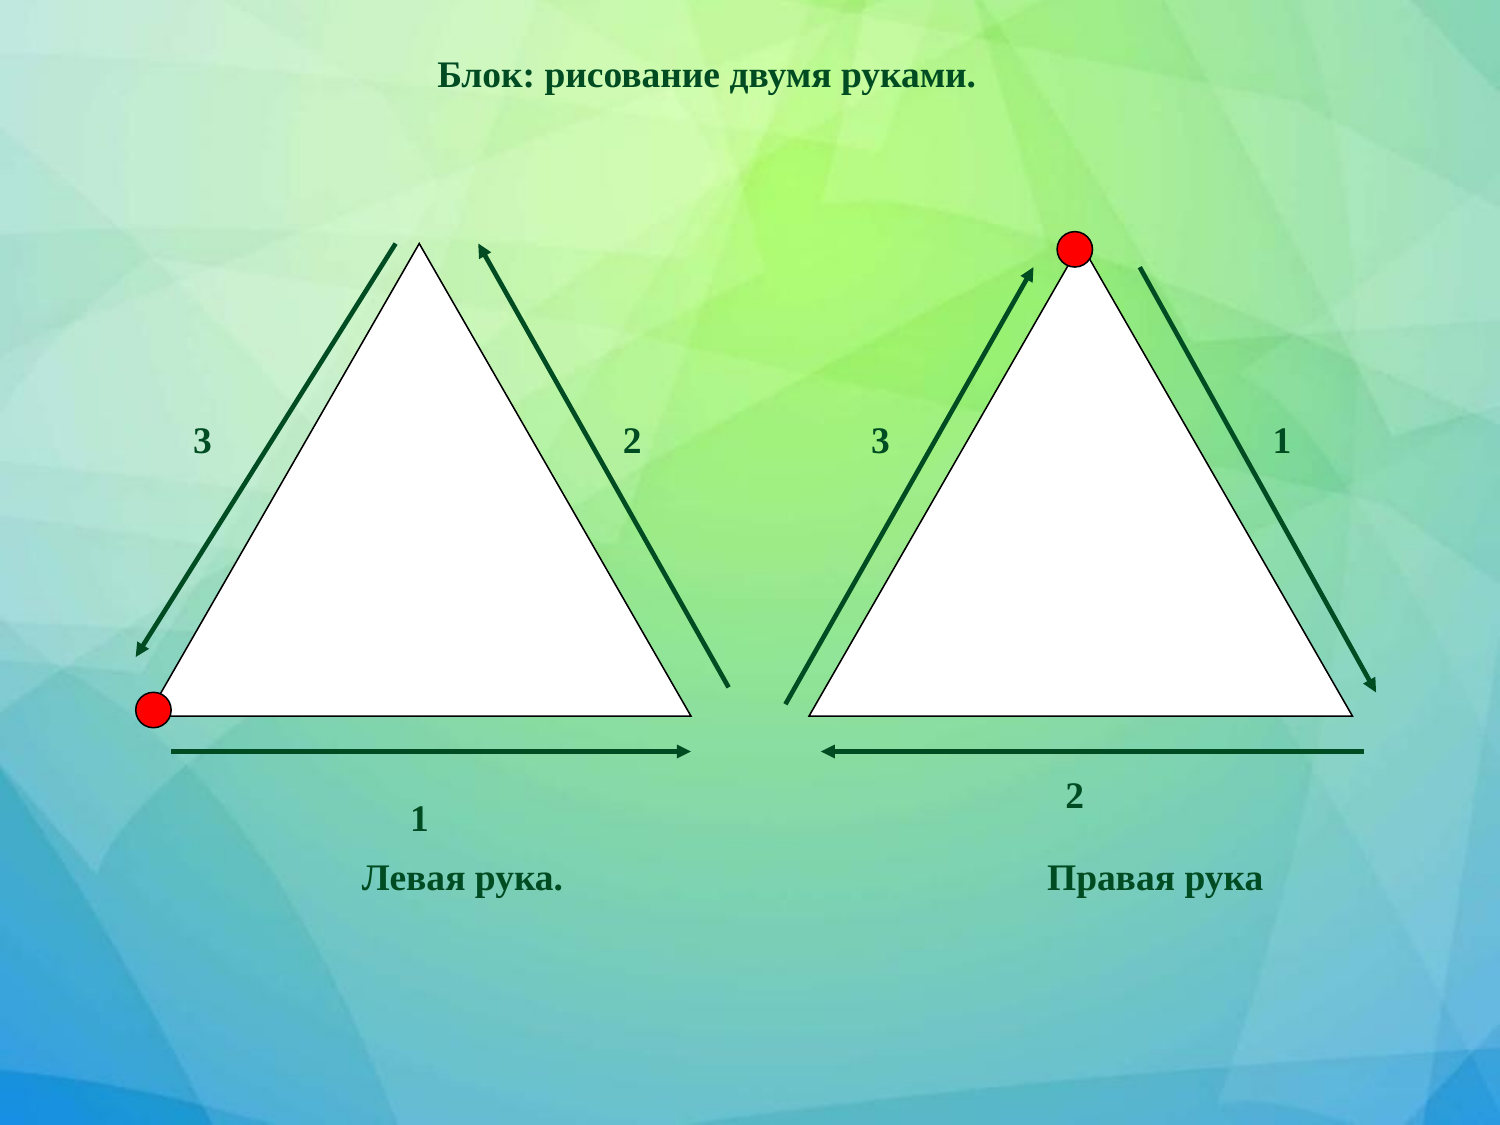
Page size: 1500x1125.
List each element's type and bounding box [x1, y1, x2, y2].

picture [0, 0, 1500, 1125]
text_box [785, 266, 1034, 705]
text_box [135, 243, 396, 658]
text_box [1139, 266, 1377, 693]
text_box [478, 243, 729, 688]
